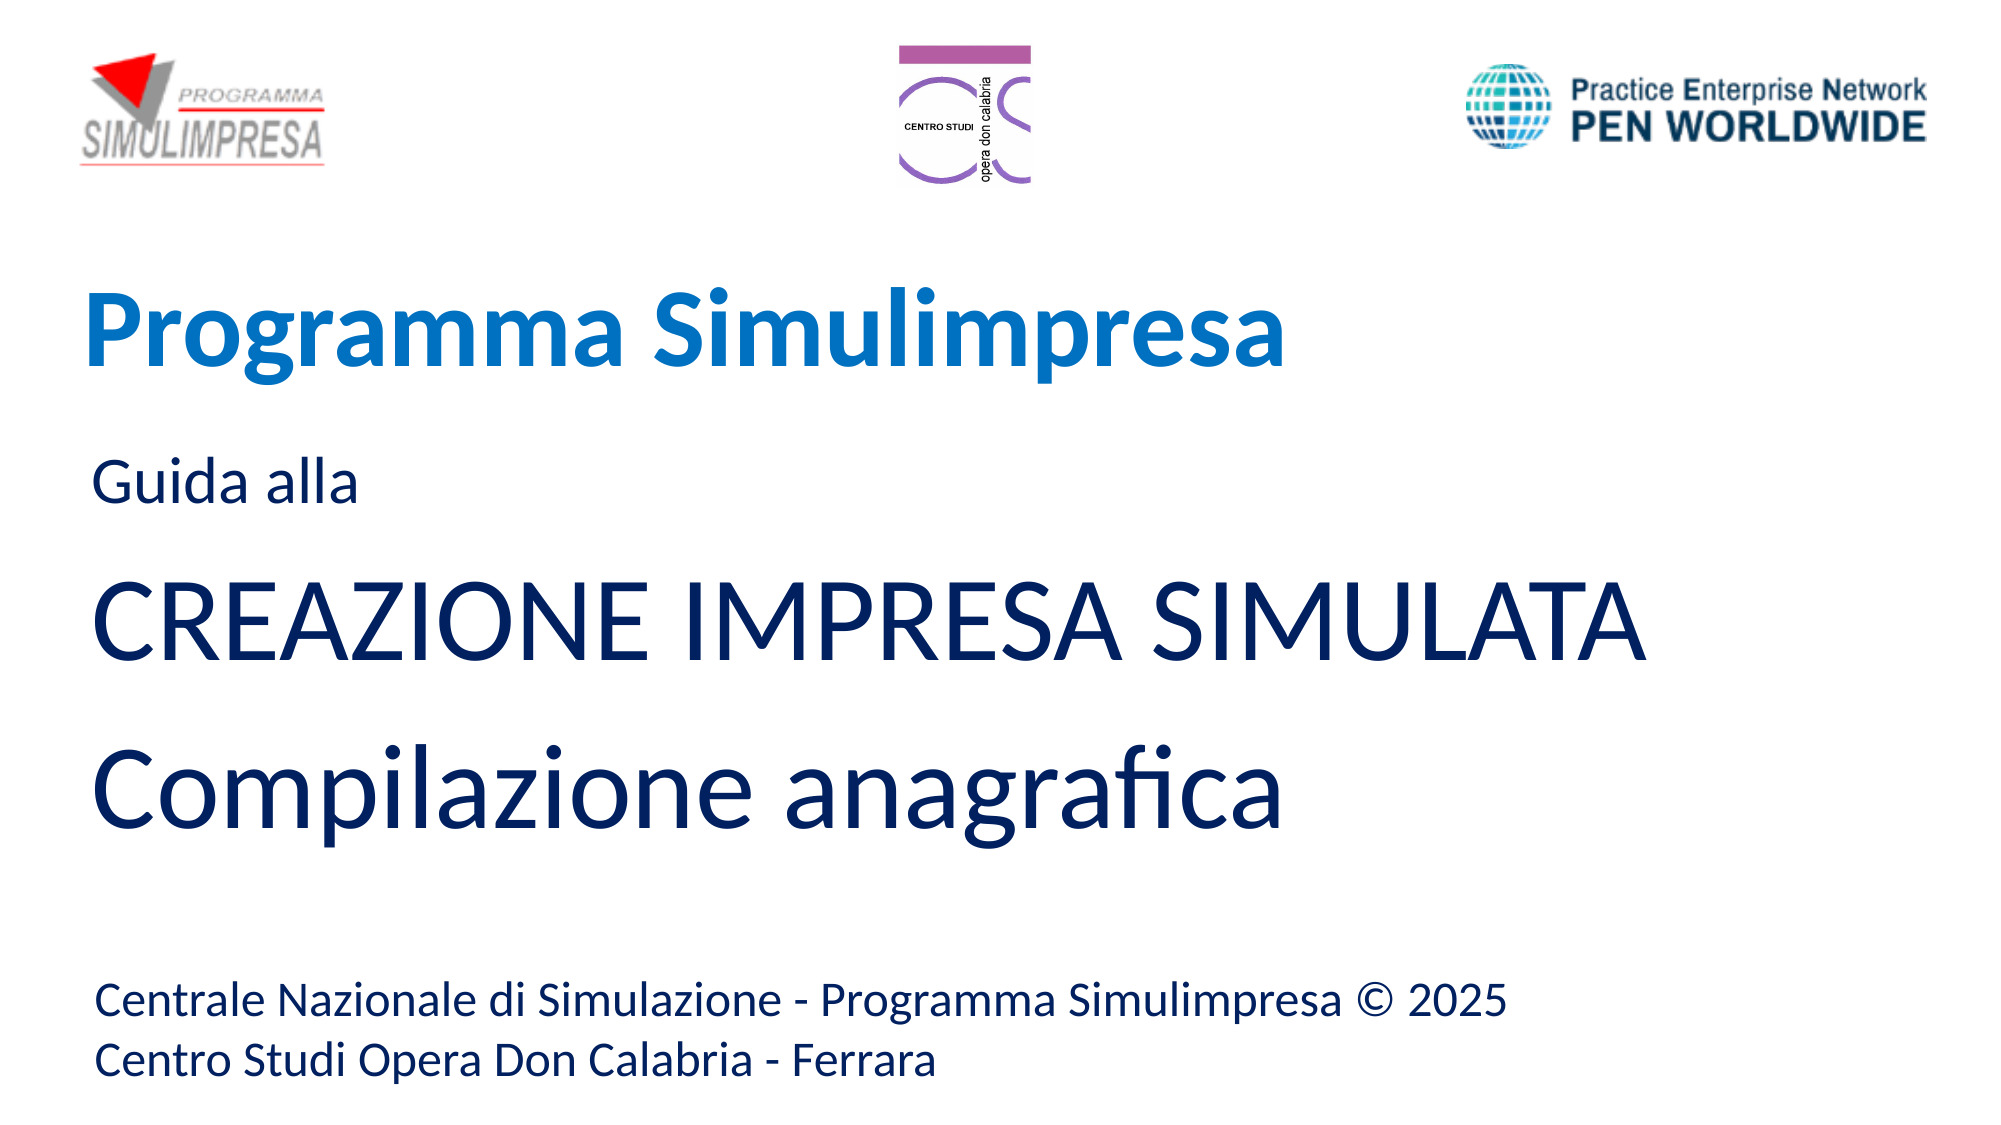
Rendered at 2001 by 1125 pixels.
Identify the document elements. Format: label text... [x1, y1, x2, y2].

text_box Centrale Nazionale di Simulazione - Programma Simulimpresa © 2025 Centro Studi Opera Don Calabria - Ferrara [92, 965, 1926, 1087]
picture [896, 42, 1034, 188]
picture [76, 50, 336, 168]
title Programma Simulimpresa [68, 191, 1856, 398]
picture [1466, 64, 1927, 149]
subtitle Guida alla CREAZIONE IMPRESA SIMULATA Compilazione anagrafica [76, 438, 1864, 852]
